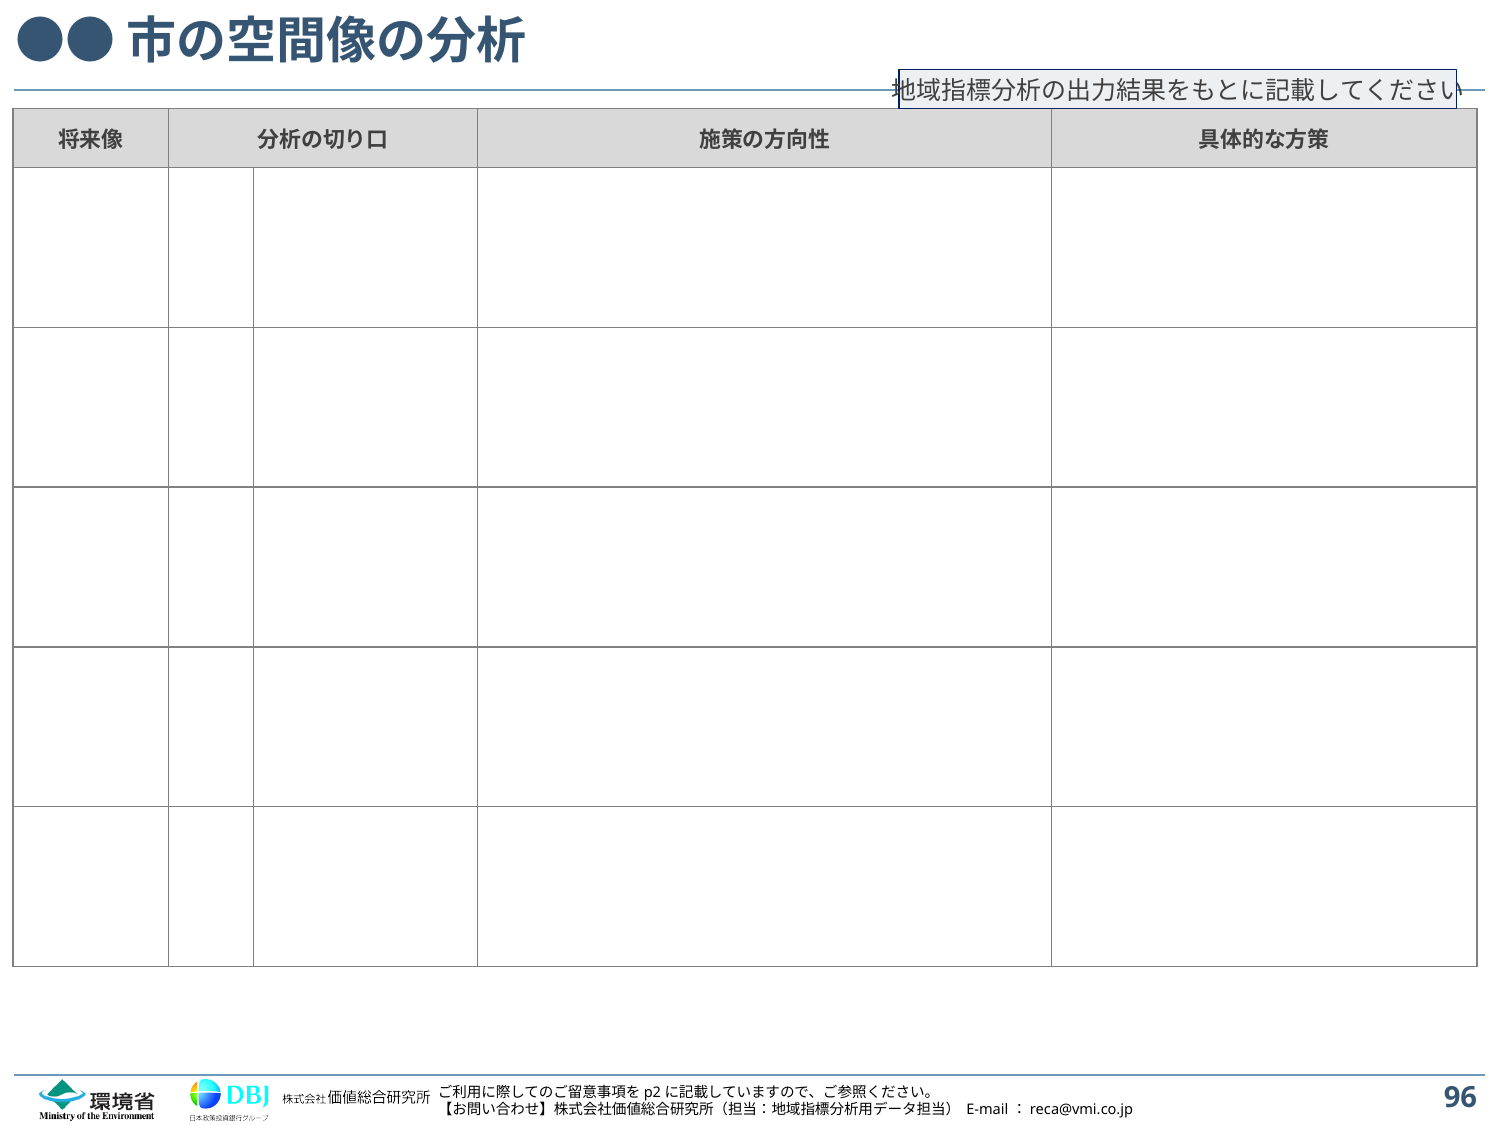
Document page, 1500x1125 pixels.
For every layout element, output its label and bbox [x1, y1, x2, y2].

table_cell [169, 648, 253, 806]
table_cell [1052, 328, 1476, 486]
table_cell [478, 648, 1051, 806]
table_header [478, 109, 1051, 167]
table_cell [1052, 648, 1476, 806]
table_cell [478, 488, 1051, 646]
table_cell [14, 807, 168, 966]
table_cell [14, 648, 168, 806]
table_cell [169, 488, 253, 646]
table_header [14, 109, 168, 167]
text_box [898, 69, 1457, 109]
table_header [1052, 109, 1476, 167]
picture [186, 1076, 434, 1125]
table_cell [254, 168, 477, 327]
picture [36, 1079, 157, 1124]
title [0, 0, 1500, 87]
table_cell [478, 807, 1051, 966]
table_cell [254, 488, 477, 646]
table_cell [254, 807, 477, 966]
table_cell [478, 168, 1051, 327]
table_cell [169, 807, 253, 966]
table_cell [169, 328, 253, 486]
table_cell [1052, 488, 1476, 646]
table_cell [14, 168, 168, 327]
table_cell [14, 488, 168, 646]
table_cell [1052, 168, 1476, 327]
slide_number [1427, 1070, 1493, 1112]
table_header [169, 109, 477, 167]
table_cell [1052, 807, 1476, 966]
table_cell [254, 328, 477, 486]
table_cell [254, 648, 477, 806]
table_cell [14, 328, 168, 486]
table_cell [169, 168, 253, 327]
table_cell [478, 328, 1051, 486]
